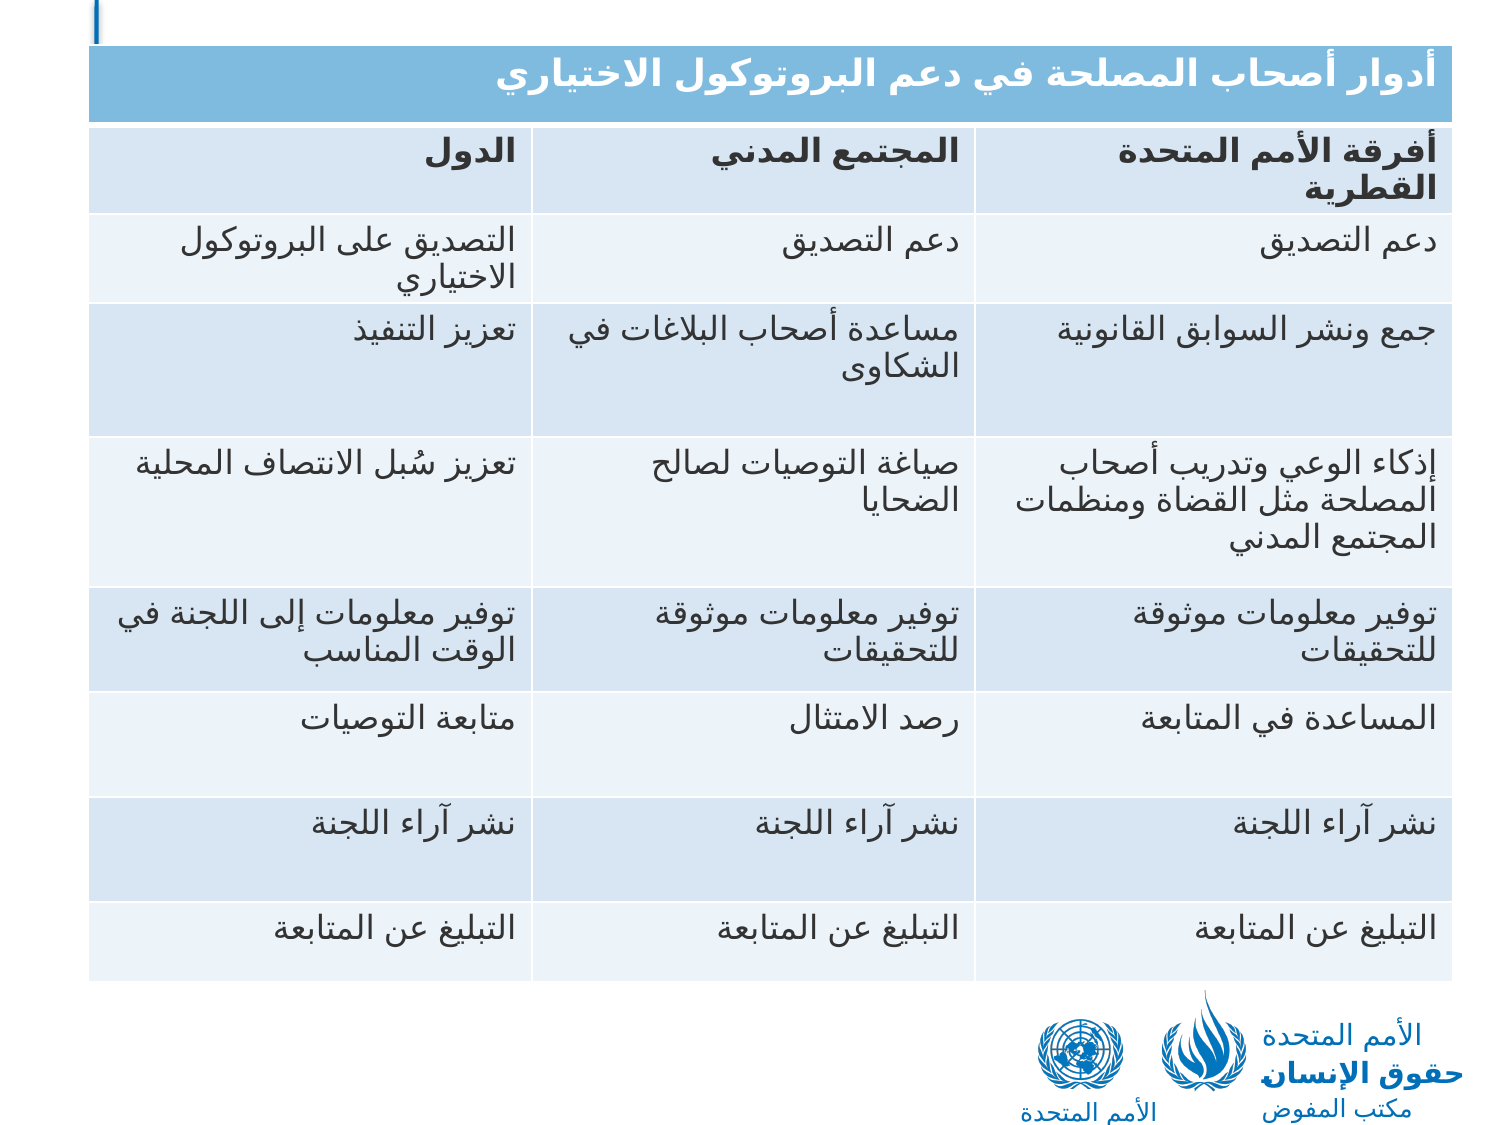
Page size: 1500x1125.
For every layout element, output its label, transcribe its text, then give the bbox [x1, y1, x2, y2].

table_cell نشر آراء اللجنة [976, 798, 1452, 901]
picture [1037, 990, 1457, 1107]
table_cell متابعة التوصيات [89, 693, 531, 796]
table_cell إذكاء الوعي وتدريب أصحاب المصلحة مثل القضاة ومنظمات المجتمع المدني [976, 438, 1452, 586]
table_cell مساعدة أصحاب البلاغات في الشكاوى [533, 304, 974, 436]
table_cell رصد الامتثال [533, 693, 974, 796]
table_cell تعزيز سُبل الانتصاف المحلية [89, 438, 531, 586]
table_cell دعم التصديق [976, 215, 1452, 302]
text_box الأمم المتحدة [982, 1089, 1195, 1125]
table_cell التبليغ عن المتابعة [976, 903, 1452, 981]
table_cell جمع ونشر السوابق القانونية [976, 304, 1452, 436]
table_cell توفير معلومات إلى اللجنة في الوقت المناسب [89, 588, 531, 691]
table_cell نشر آراء اللجنة [533, 798, 974, 901]
table_cell الدول [89, 128, 531, 213]
text_box الأمم المتحدة حقوق الإنسان مكتب المفوض السامي [1246, 1009, 1500, 1098]
table_cell توفير معلومات موثوقة للتحقيقات [533, 588, 974, 691]
table_cell المجتمع المدني [533, 128, 974, 213]
table_header أدوار أصحاب المصلحة في دعم البروتوكول الاختياري [89, 46, 1452, 122]
table_cell المساعدة في المتابعة [976, 693, 1452, 796]
table_cell تعزيز التنفيذ [89, 304, 531, 436]
table_cell التبليغ عن المتابعة [89, 903, 531, 981]
table_cell توفير معلومات موثوقة للتحقيقات [976, 588, 1452, 691]
table_cell أفرقة الأمم المتحدة القطرية [976, 128, 1452, 213]
table_cell دعم التصديق [533, 215, 974, 302]
table_cell التصديق على البروتوكول الاختياري [89, 215, 531, 302]
table_cell صياغة التوصيات لصالح الضحايا [533, 438, 974, 586]
table_cell التبليغ عن المتابعة [533, 903, 974, 981]
table_cell نشر آراء اللجنة [89, 798, 531, 901]
